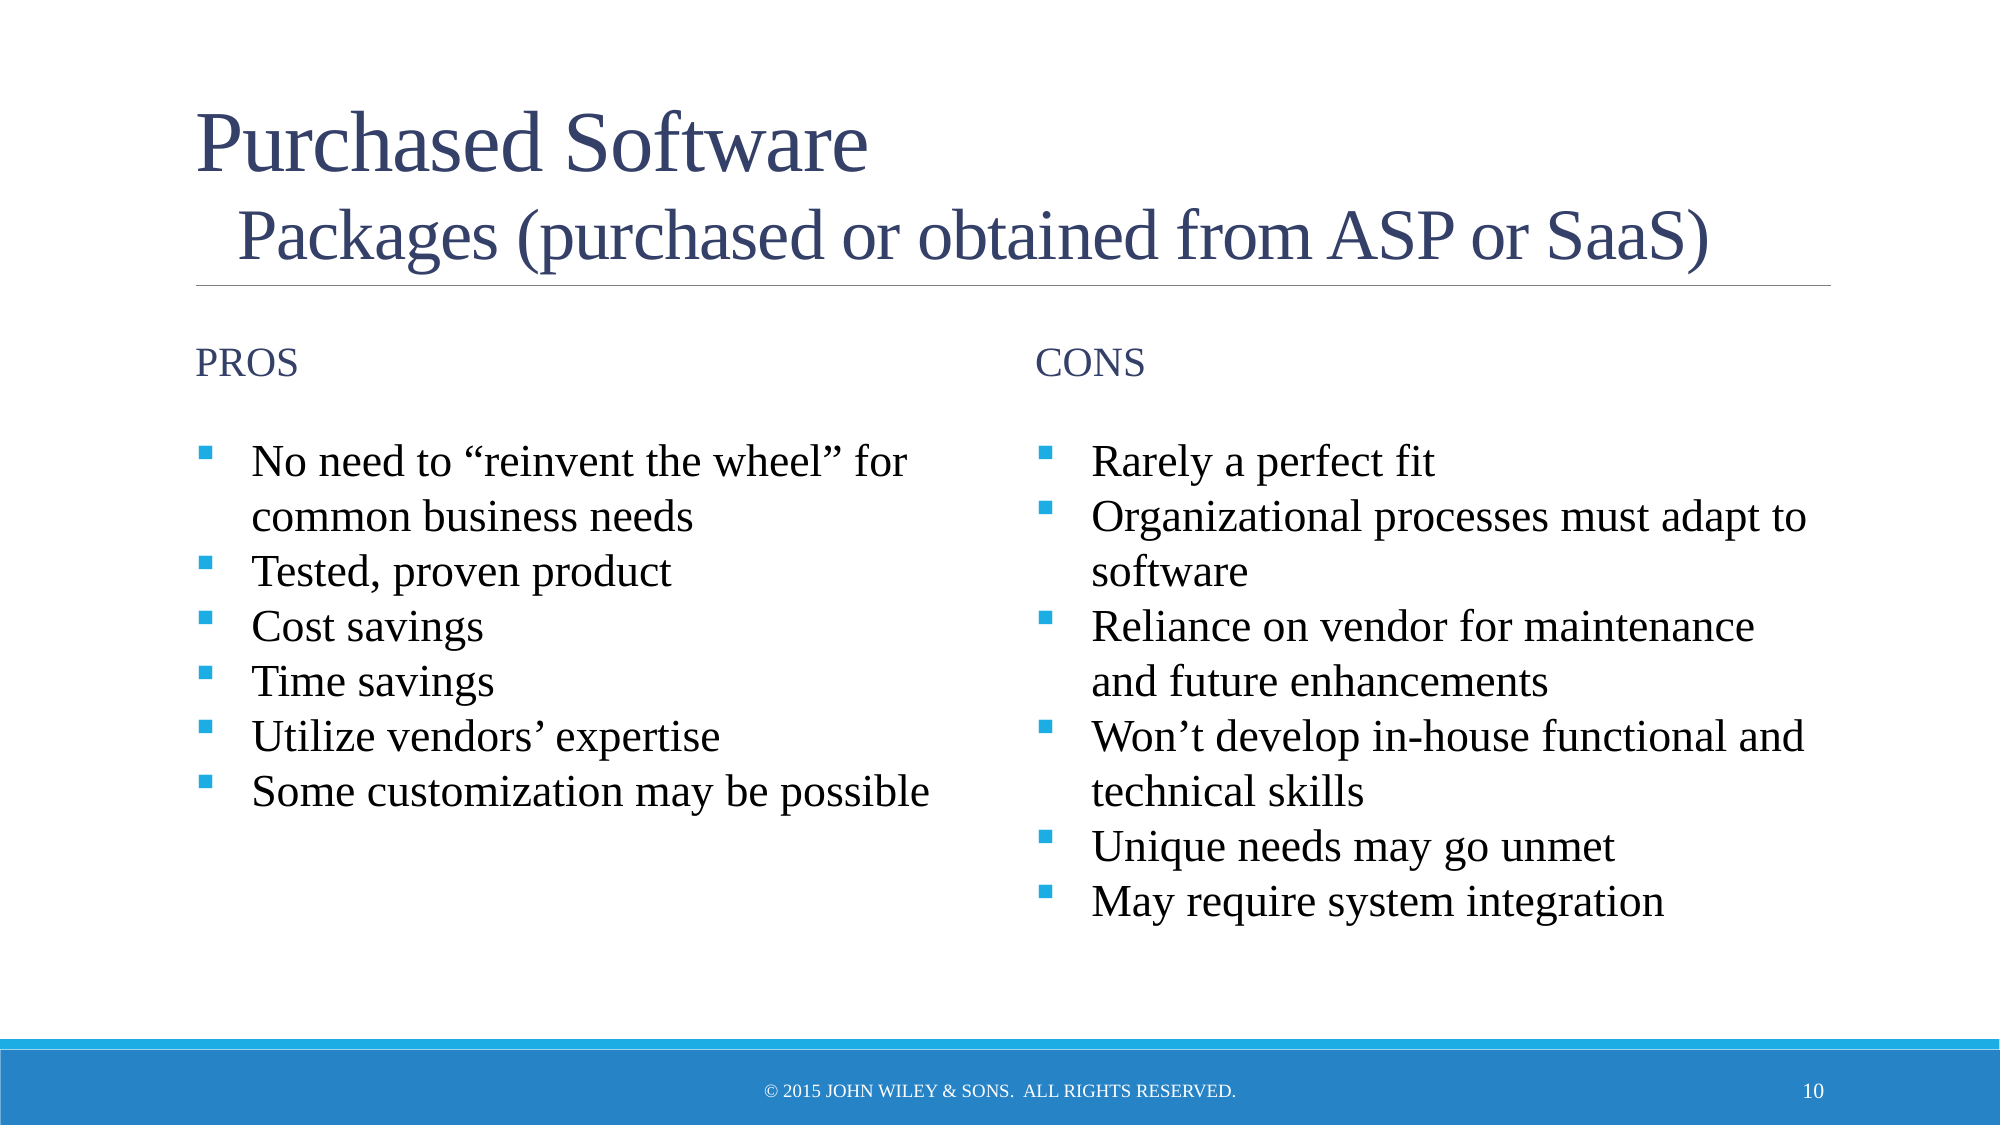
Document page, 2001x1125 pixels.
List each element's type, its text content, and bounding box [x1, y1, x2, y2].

list Pros [180, 302, 990, 423]
list No need to “reinvent the wheel” for common business needs Tested, proven product Cost savings Time savings Utilize vendors’ expertise Some customization may be possible [180, 423, 990, 963]
list cons [1020, 302, 1830, 423]
footer © 2015 John Wiley & Sons. All Rights Reserved. [604, 1059, 1396, 1120]
title Purchased Software Packages (purchased or obtained from ASP or SaaS) [180, 47, 1830, 285]
list Rarely a perfect fit Organizational processes must adapt to software Reliance on vendor for maintenance and future enhancements Won’t develop in-house functional and technical skills Unique needs may go unmet May require system integration [1020, 423, 1830, 963]
slide_number 10 [1624, 1059, 1840, 1120]
